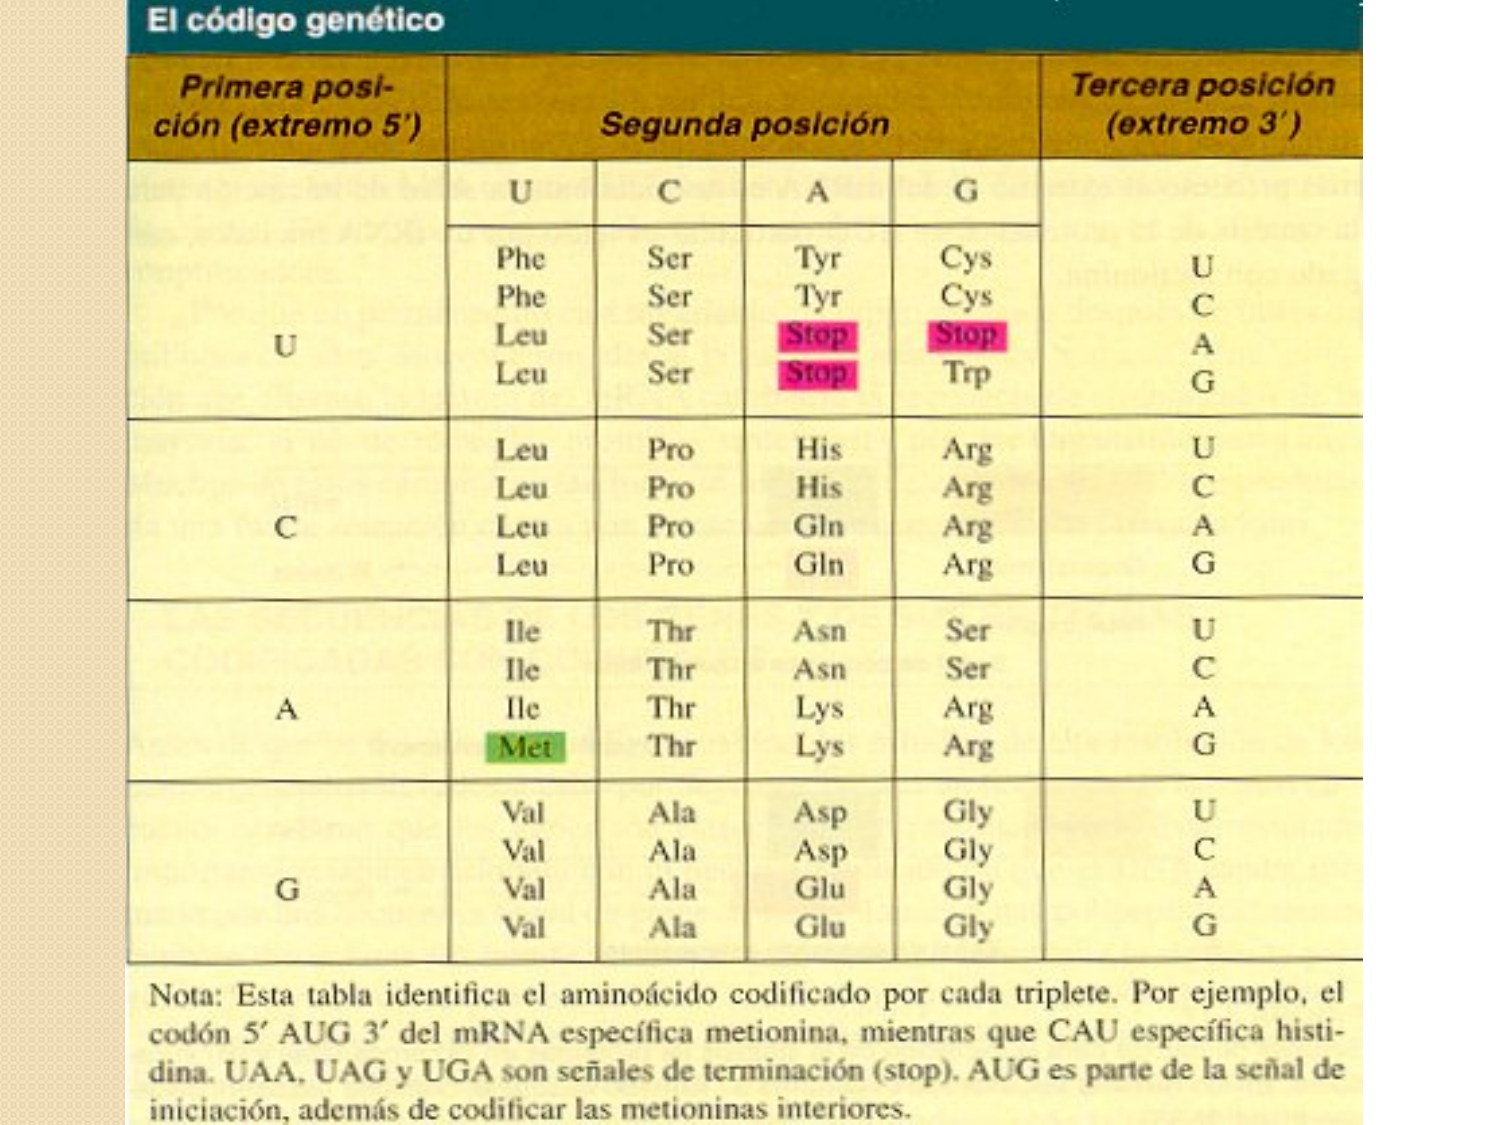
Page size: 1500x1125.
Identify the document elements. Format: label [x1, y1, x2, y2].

picture [124, 0, 1363, 1125]
